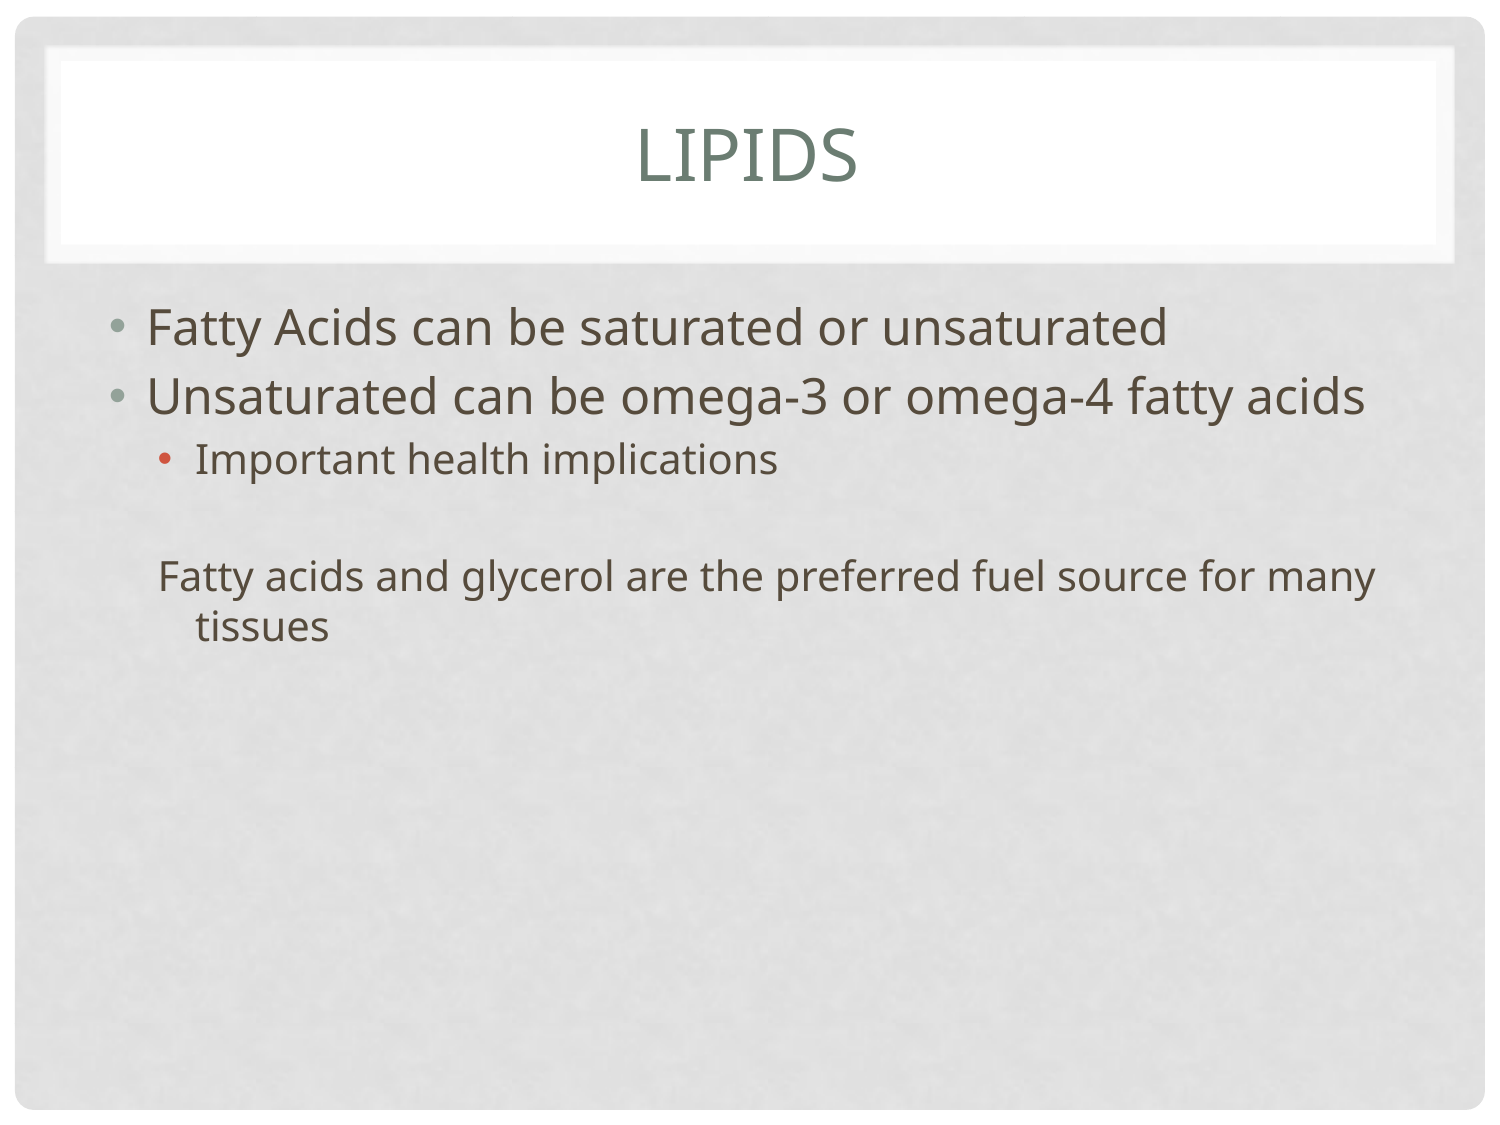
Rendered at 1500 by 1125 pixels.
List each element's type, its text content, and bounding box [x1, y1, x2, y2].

title Lipids [69, 66, 1425, 238]
list Fatty Acids can be saturated or unsaturated Unsaturated can be omega-3 or omega-4 fatty acids Important health implications Fatty acids and glycerol are the preferred fuel source for many tissues [75, 287, 1425, 1005]
